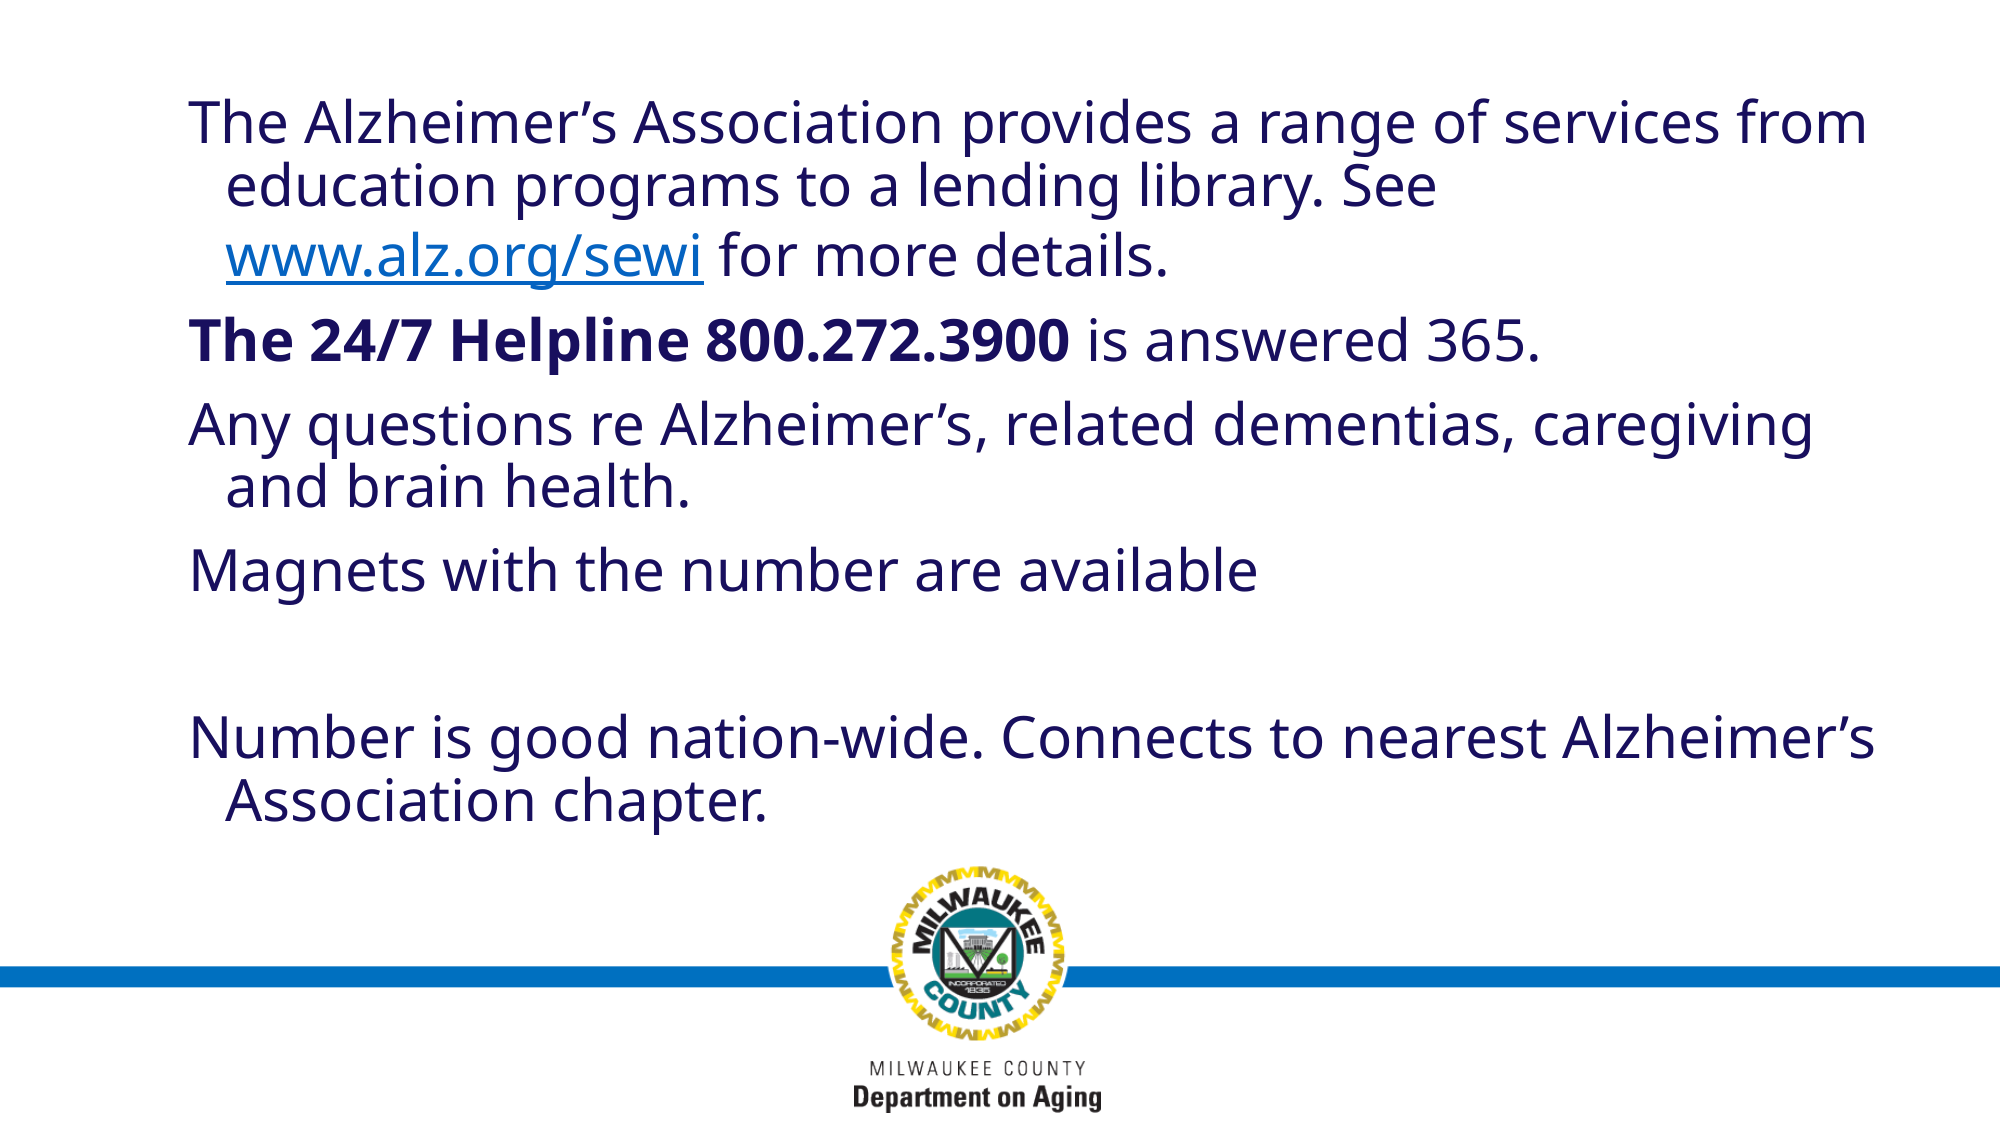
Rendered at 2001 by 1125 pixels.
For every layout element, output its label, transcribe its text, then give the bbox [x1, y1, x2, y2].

picture [854, 913, 1101, 1113]
list The Alzheimer’s Association provides a range of services from education programs to a lending library. See www.alz.org/sewi for more details. The 24/7 Helpline 800.272.3900 is answered 365. Any questions re Alzheimer’s, related dementias, caregiving and brain health. Magnets with the number are available Number is good nation-wide. Connects to nearest Alzheimer’s Association chapter. [173, 85, 1918, 913]
